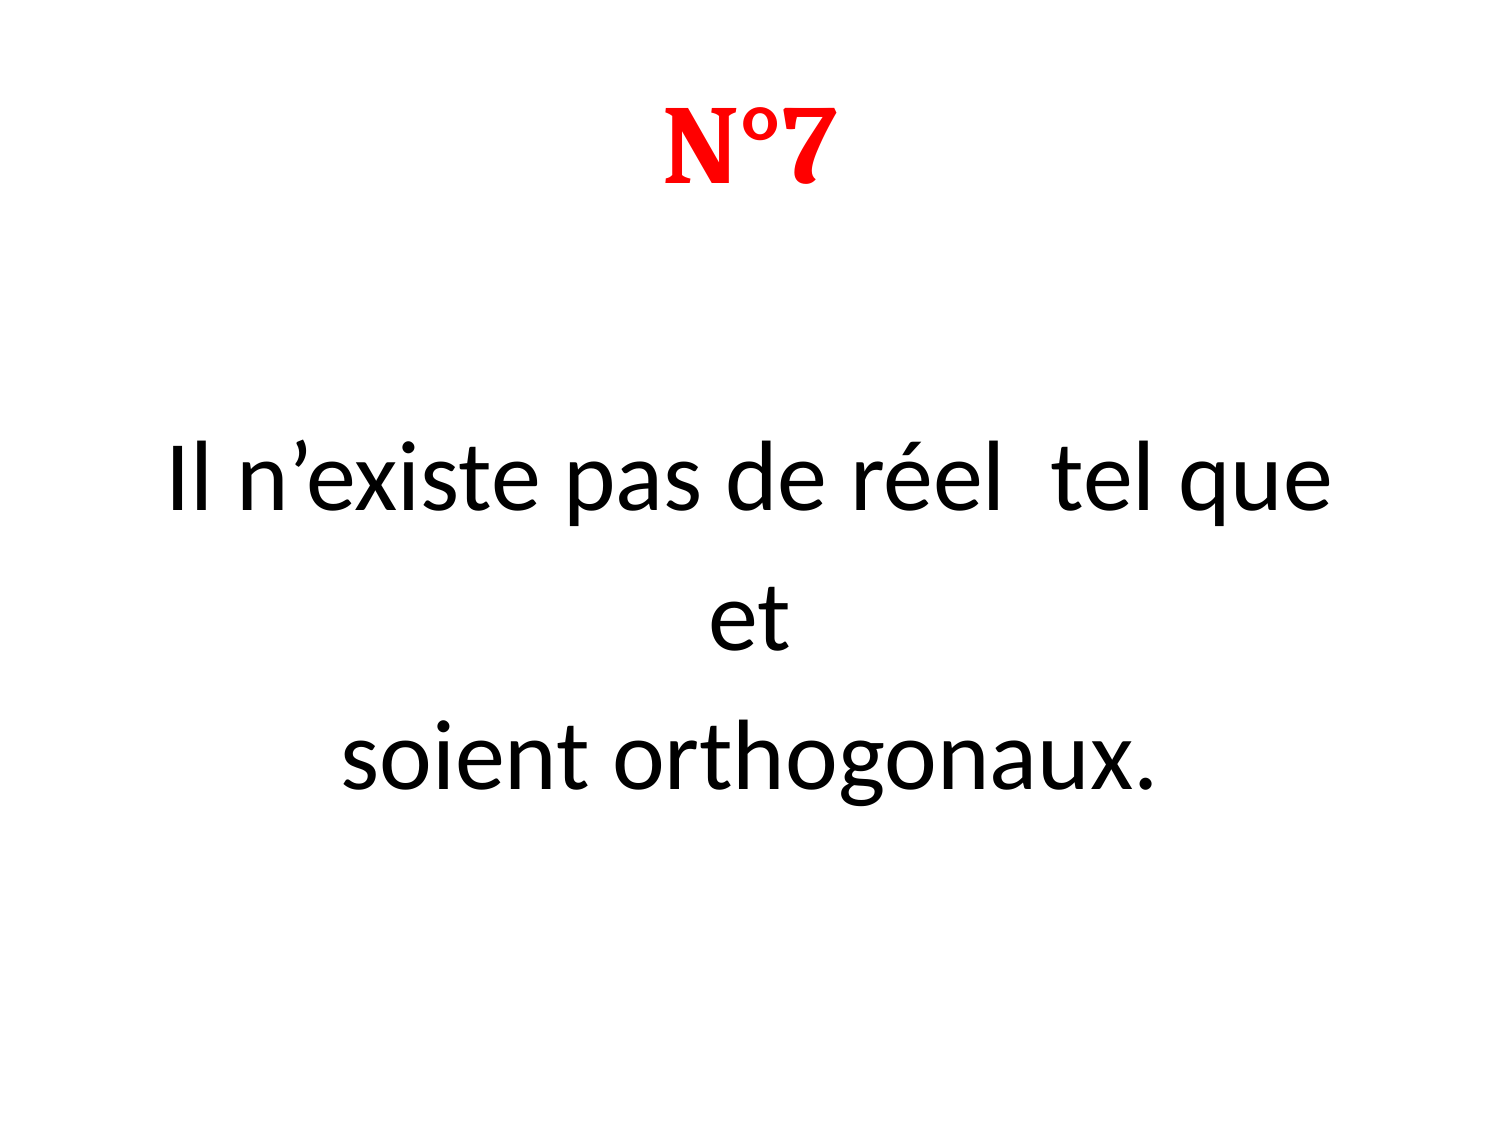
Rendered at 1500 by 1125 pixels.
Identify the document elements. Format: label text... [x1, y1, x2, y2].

text_box N°7 [0, 63, 1500, 214]
